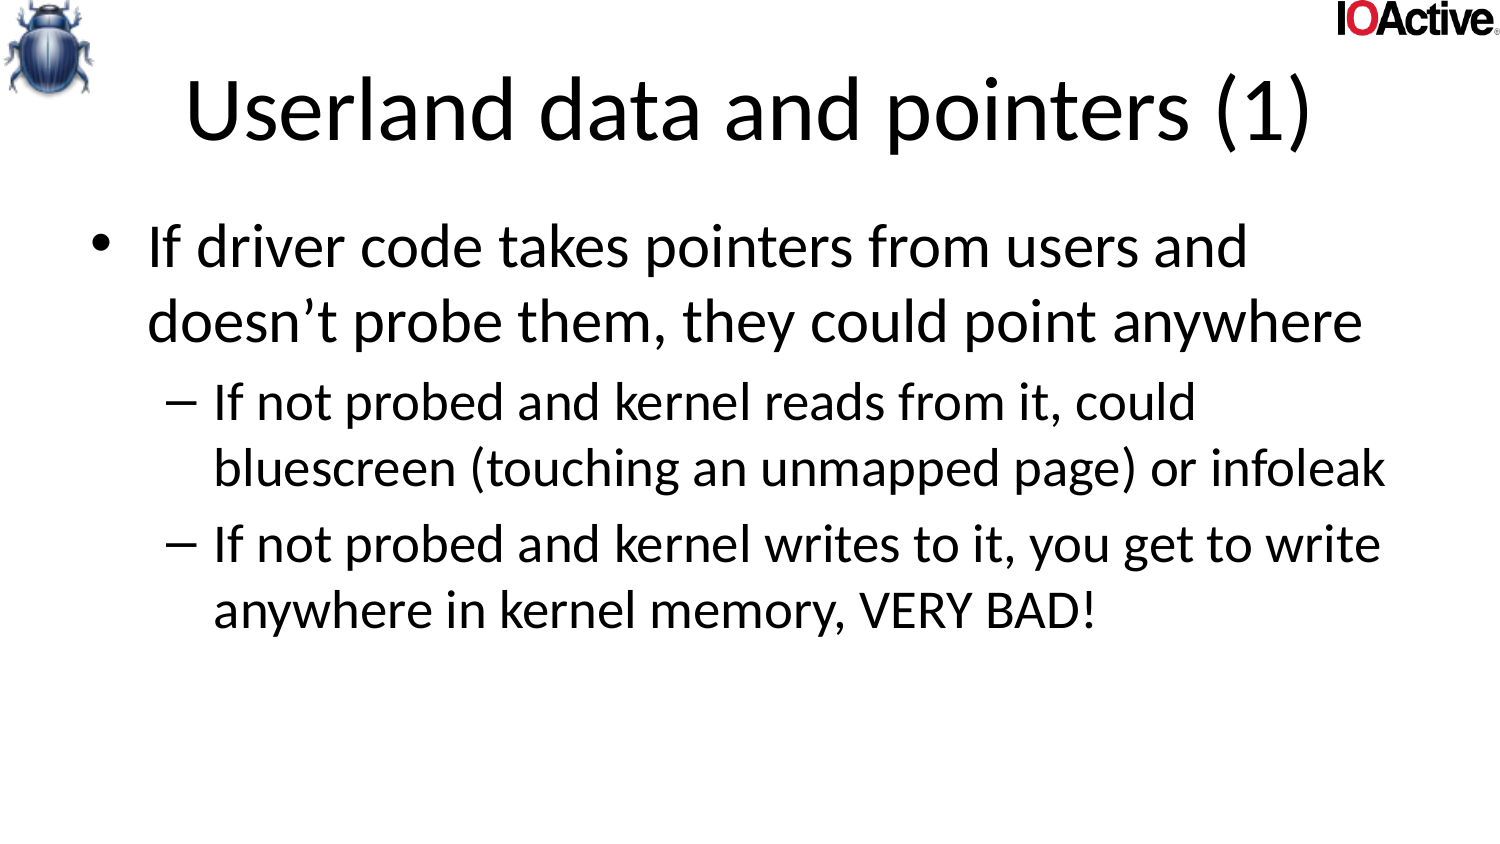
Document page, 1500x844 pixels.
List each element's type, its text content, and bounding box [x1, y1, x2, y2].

title Userland data and pointers (1) [75, 33, 1425, 175]
picture [1337, 0, 1500, 36]
list If driver code takes pointers from users and doesn’t probe them, they could point anywhere If not probed and kernel reads from it, could bluescreen (touching an unmapped page) or infoleak If not probed and kernel writes to it, you get to write anywhere in kernel memory, VERY BAD! [75, 196, 1425, 754]
picture [0, 0, 101, 101]
